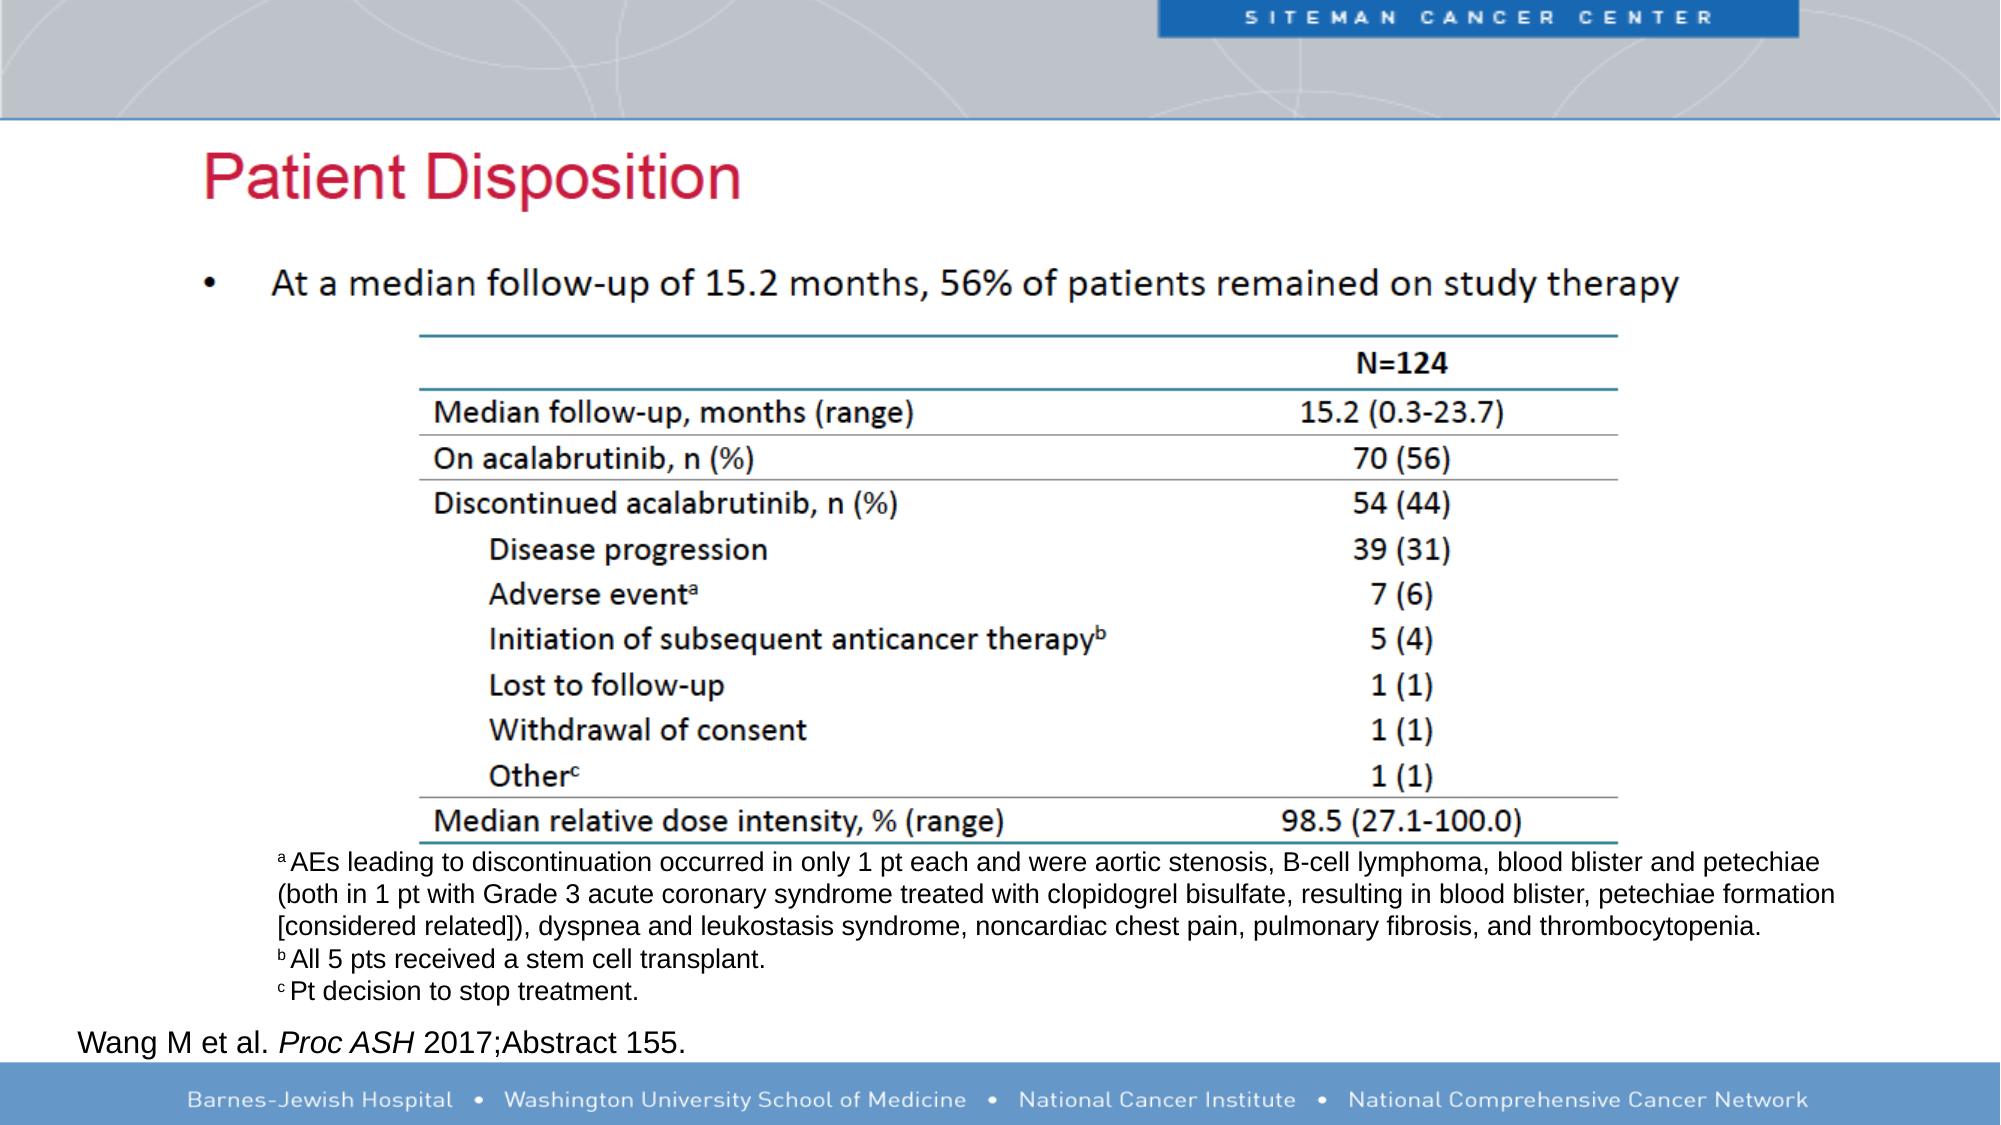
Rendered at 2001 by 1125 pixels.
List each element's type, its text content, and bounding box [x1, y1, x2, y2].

text_box a AEs leading to discontinuation occurred in only 1 pt each and were aortic stenosis, B-cell lymphoma, blood blister and petechiae (both in 1 pt with Grade 3 acute coronary syndrome treated with clopidogrel bisulfate, resulting in blood blister, petechiae formation [considered related]), dyspnea and leukostasis syndrome, noncardiac chest pain, pulmonary fibrosis, and thrombocytopenia. b All 5 pts received a stem cell transplant. c Pt decision to stop treatment. [262, 836, 1900, 1014]
text_box Wang M et al. Proc ASH 2017;Abstract 155. [62, 1014, 1000, 1067]
picture [162, 1074, 1838, 1125]
picture [0, 0, 2000, 872]
